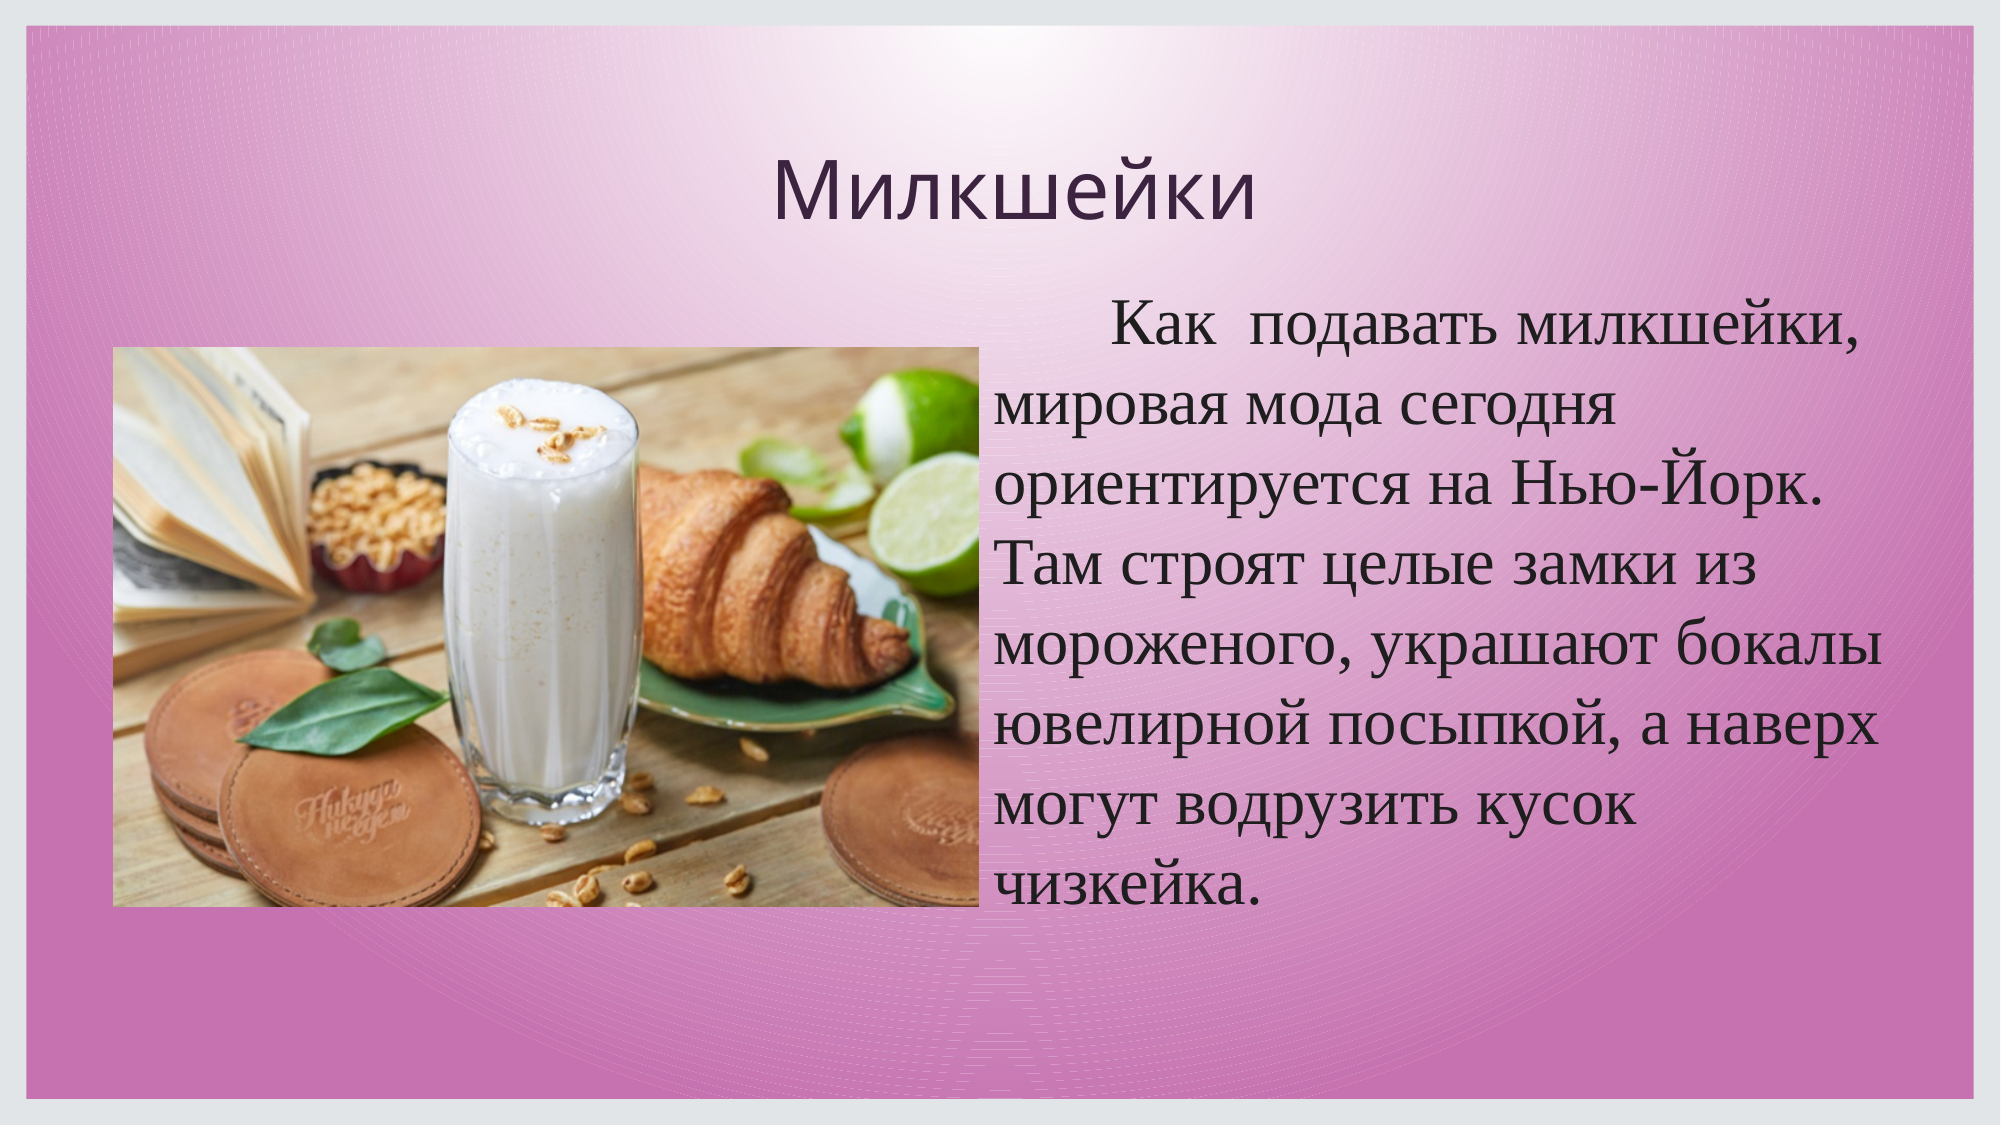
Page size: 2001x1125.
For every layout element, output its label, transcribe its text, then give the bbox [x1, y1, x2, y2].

text_box Как подавать милкшейки, мировая мода сегодня ориентируется на Нью-Йорк. Там строят целые замки из мороженого, украшают бокалы ювелирной посыпкой, а наверх могут водрузить кусок чизкейка. [978, 270, 1928, 925]
title Милкшейки [168, 118, 1862, 244]
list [113, 347, 979, 907]
